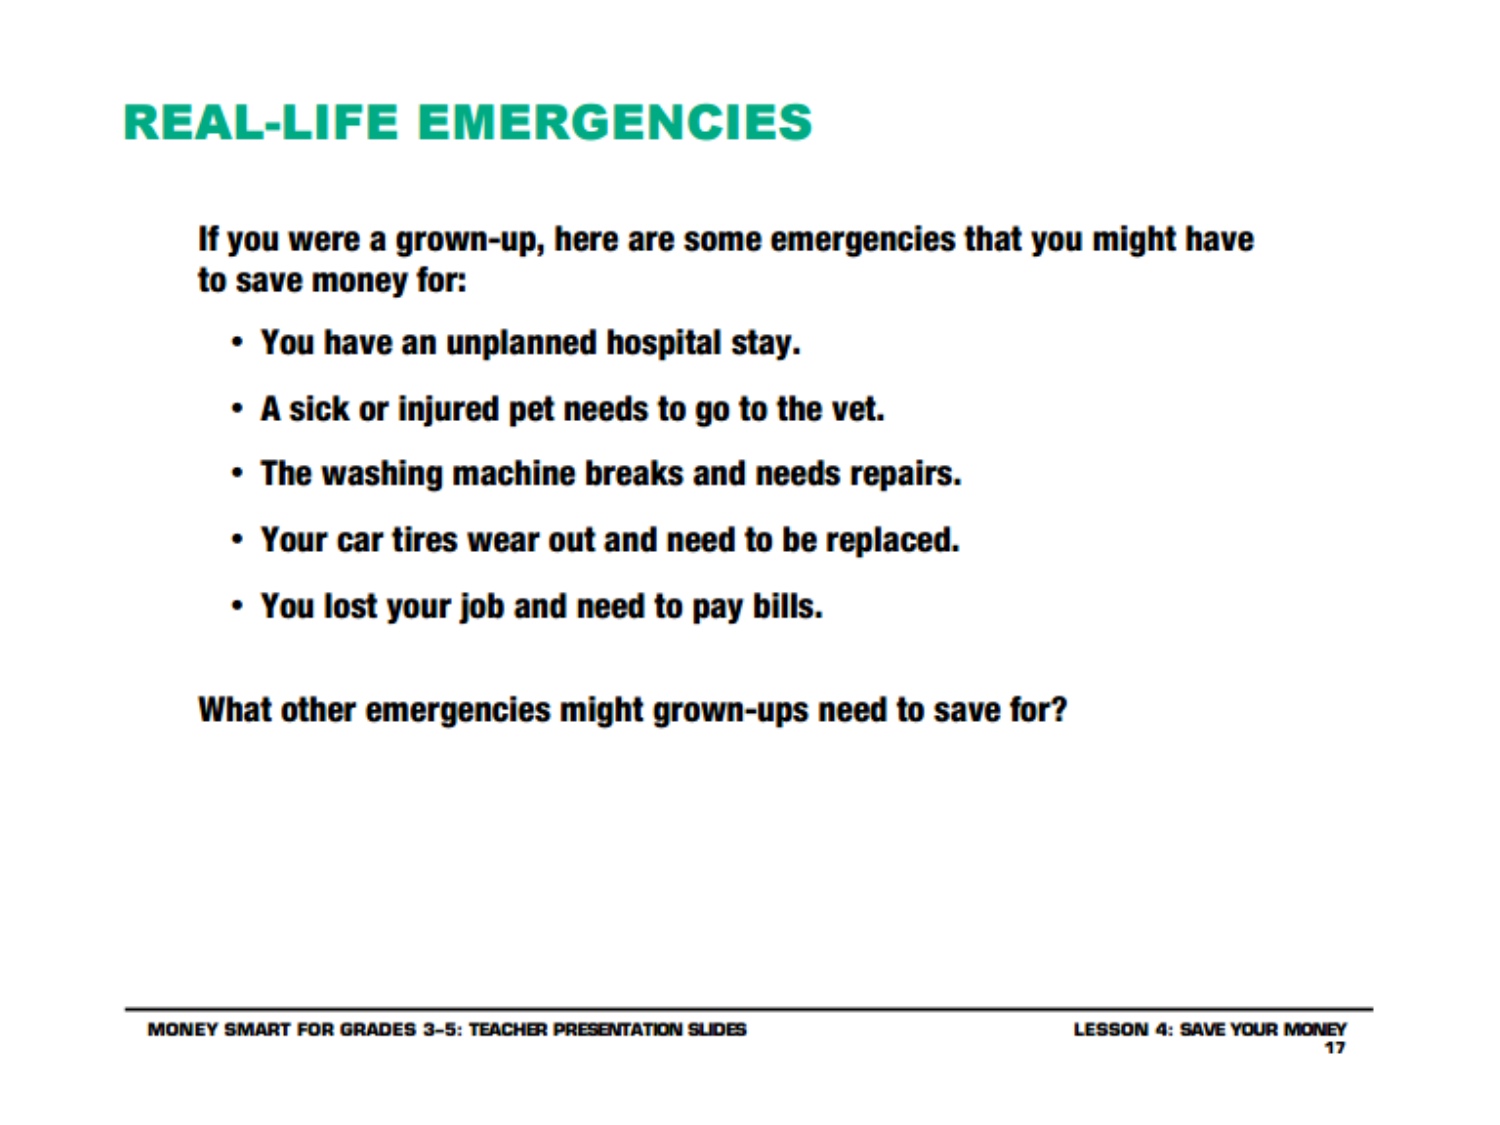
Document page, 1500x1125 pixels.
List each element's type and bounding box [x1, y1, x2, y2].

picture [74, 45, 1413, 1089]
